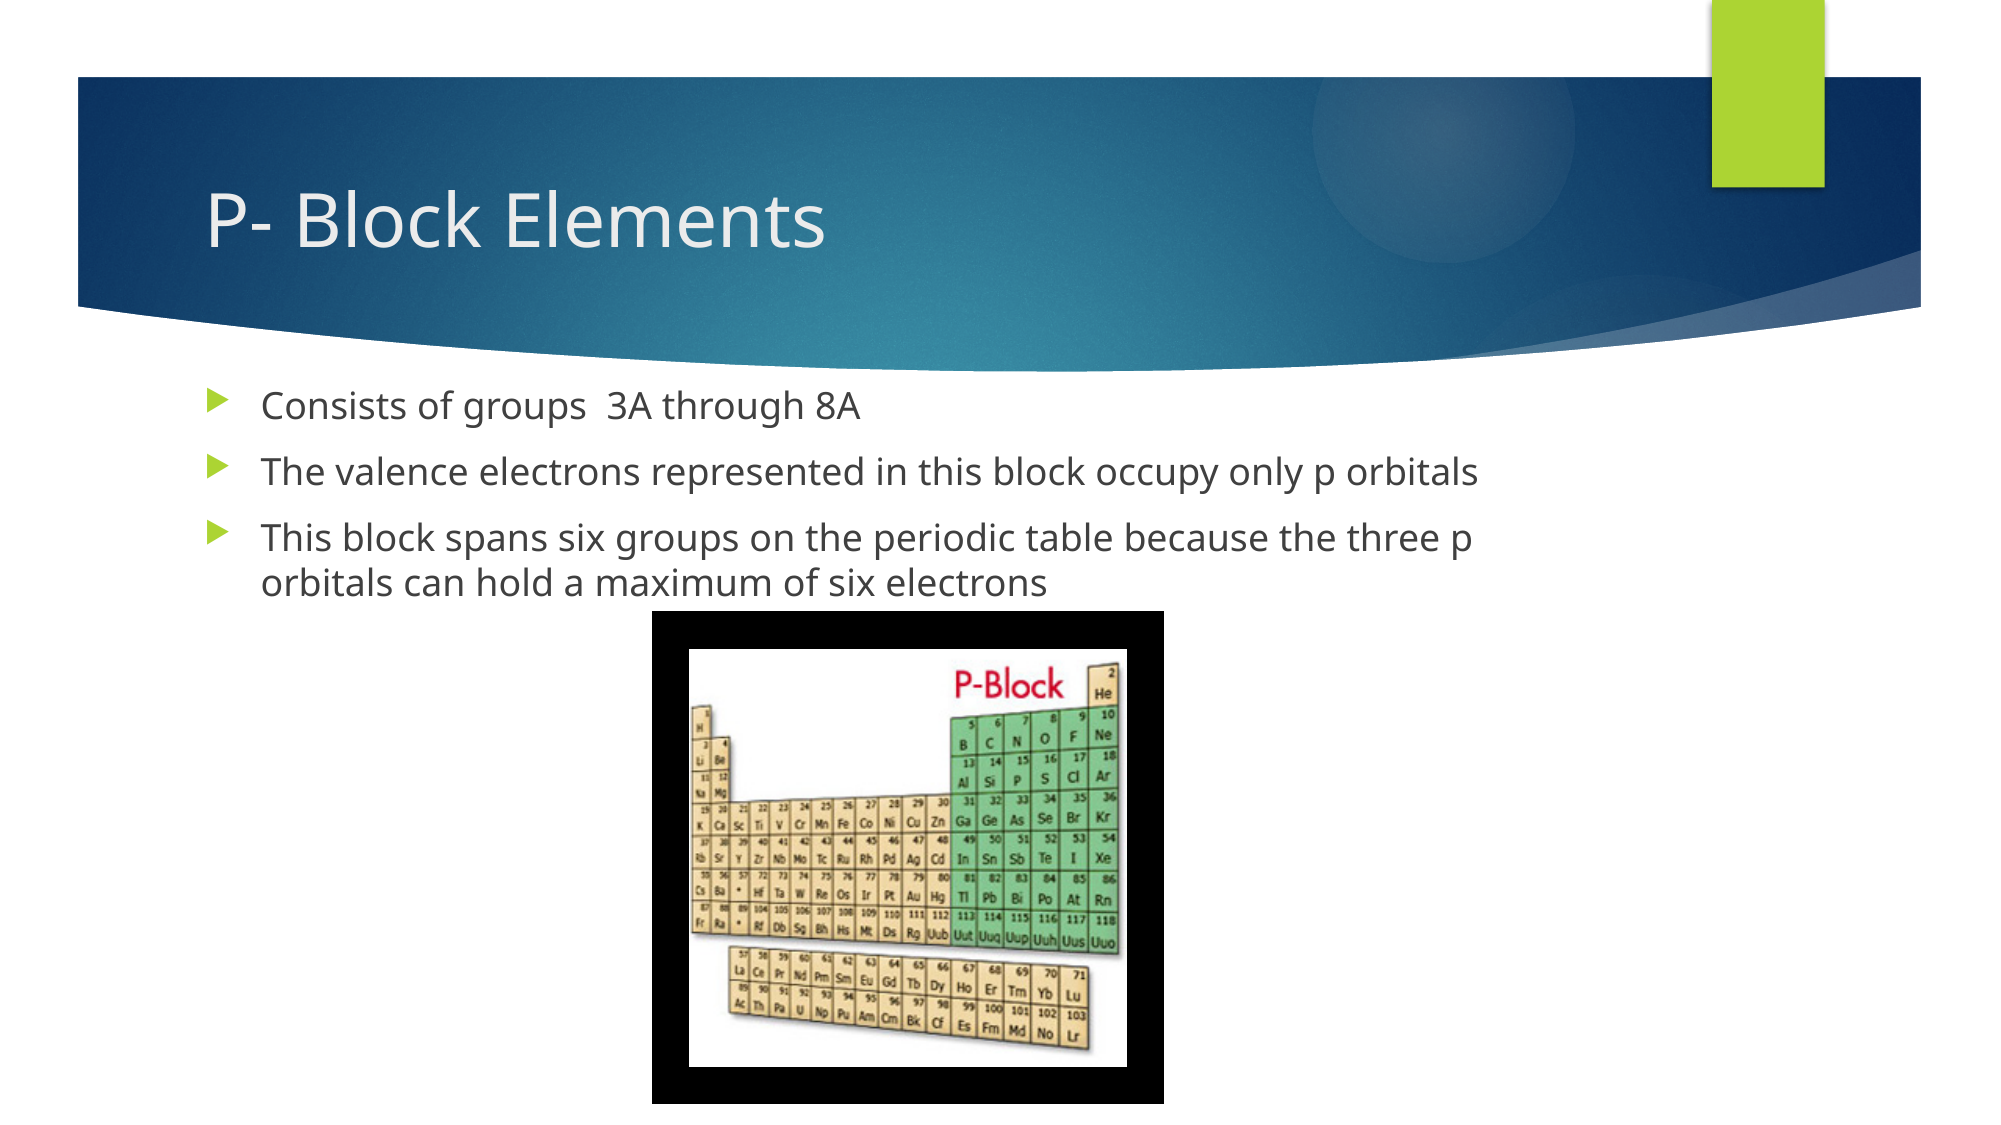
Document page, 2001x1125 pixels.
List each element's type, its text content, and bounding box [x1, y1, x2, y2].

title P- Block Elements [189, 159, 1627, 276]
list Consists of groups 3A through 8A The valence electrons represented in this block occupy only p orbitals This block spans six groups on the periodic table because the three p orbitals can hold a maximum of six electrons [189, 374, 1627, 649]
picture [689, 648, 1127, 1068]
